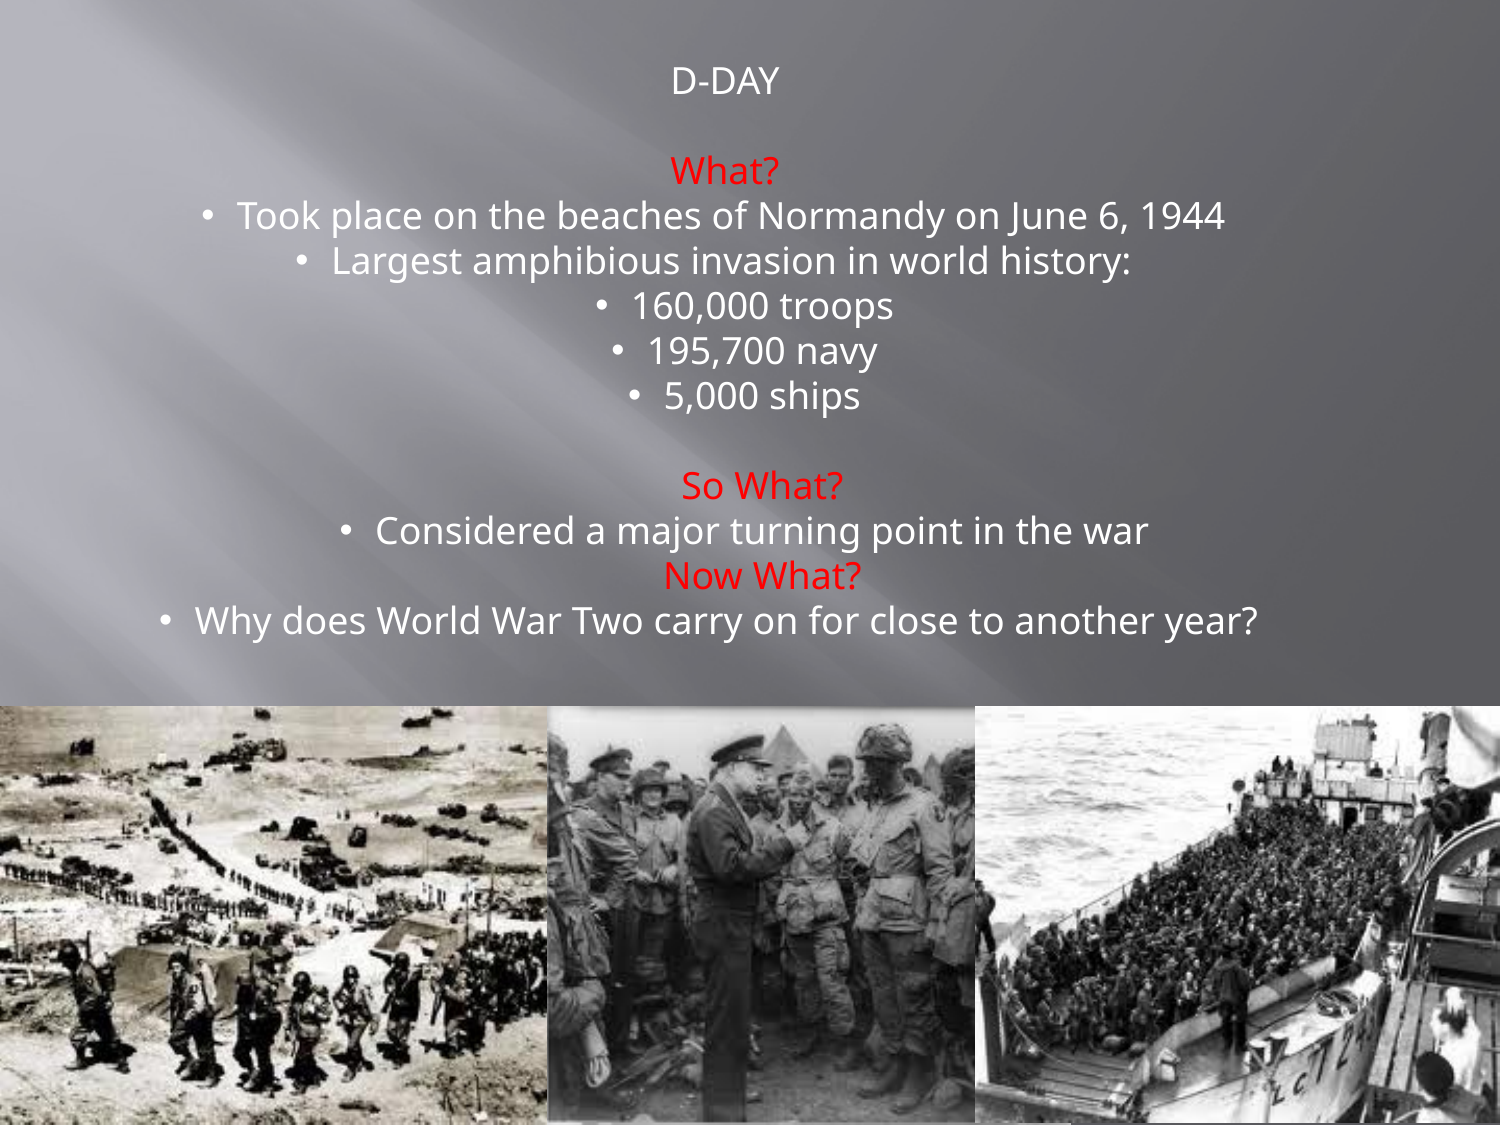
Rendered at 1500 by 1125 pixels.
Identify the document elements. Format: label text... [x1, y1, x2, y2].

text_box D-DAY What? Took place on the beaches of Normandy on June 6, 1944 Largest amphibious invasion in world history: 160,000 troops 195,700 navy 5,000 ships So What? Considered a major turning point in the war Now What? Why does World War Two carry on for close to another year? [0, 49, 1450, 650]
picture [0, 705, 1500, 1125]
